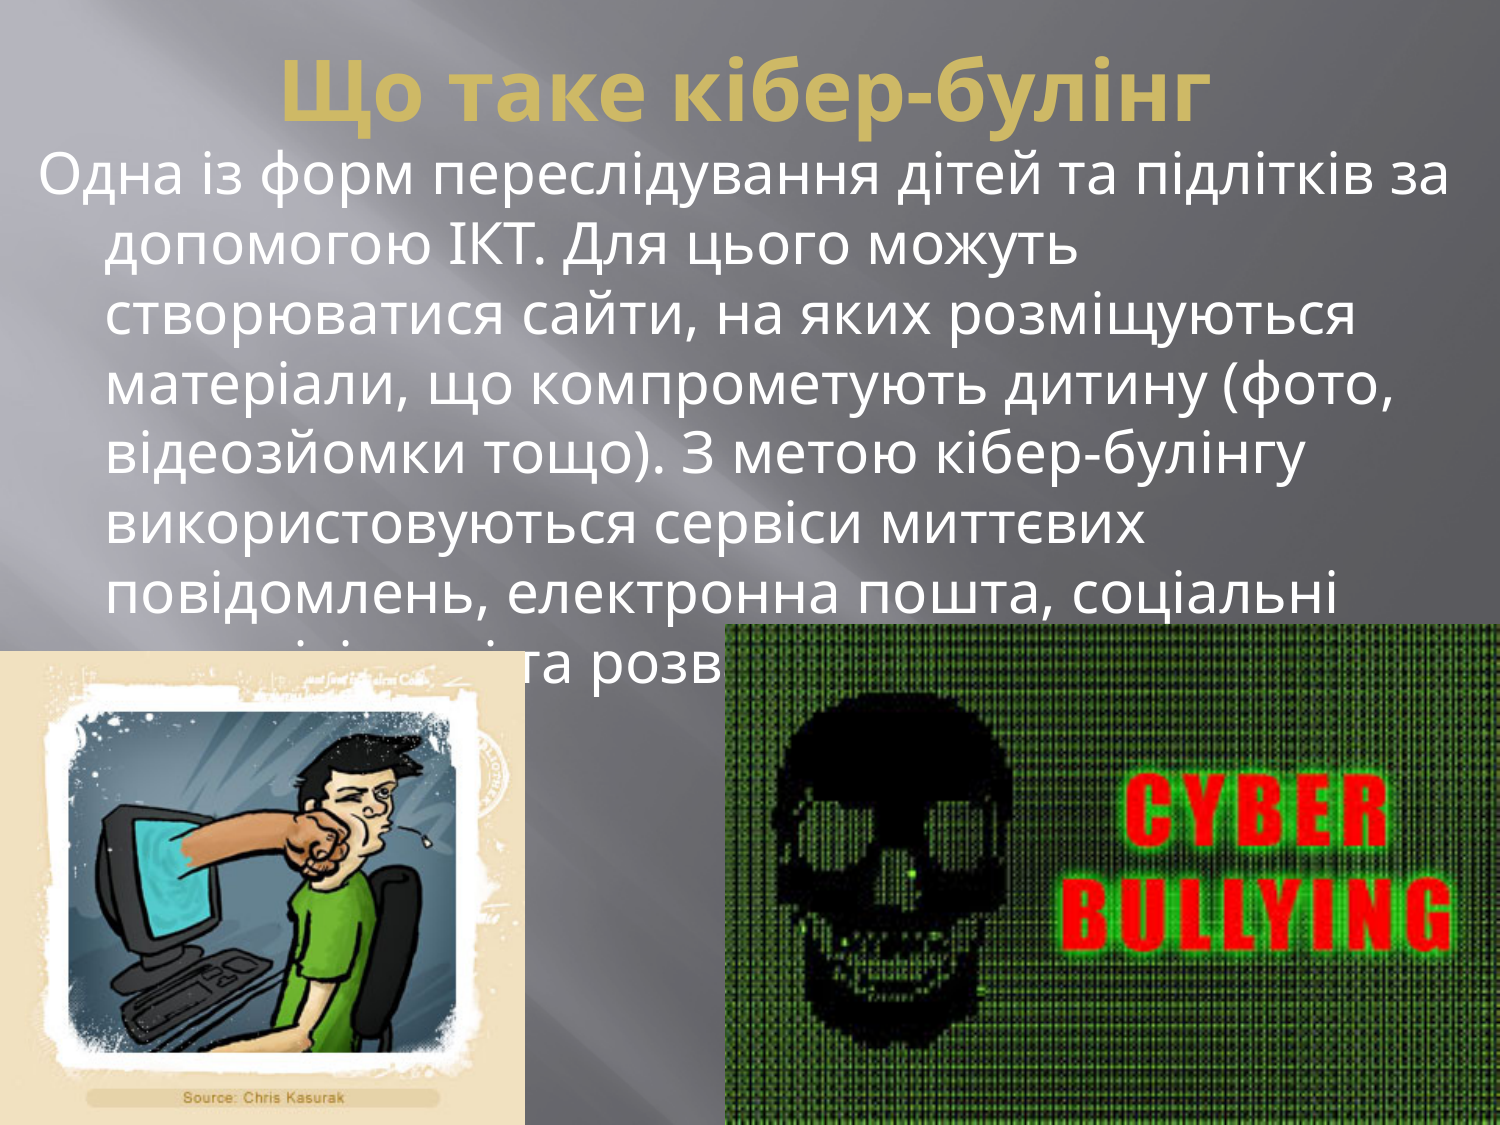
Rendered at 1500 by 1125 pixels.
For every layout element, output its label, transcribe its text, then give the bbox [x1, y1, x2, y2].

picture [724, 624, 1500, 1125]
list Одна із форм переслідування дітей та підлітків за допомогою ІКТ. Для цього можуть створюватися сайти, на яких розміщуються матеріали, що компрометують дитину (фото, відеозйомки тощо). З метою кібер-булінгу використовуються сервіси миттєвих повідомлень, електронна пошта, соціальні мережі, ігрові та розважальні сайти, форуми та чати. [0, 128, 1500, 774]
title Що таке кібер-булінг [70, 0, 1421, 128]
picture [0, 651, 526, 1125]
